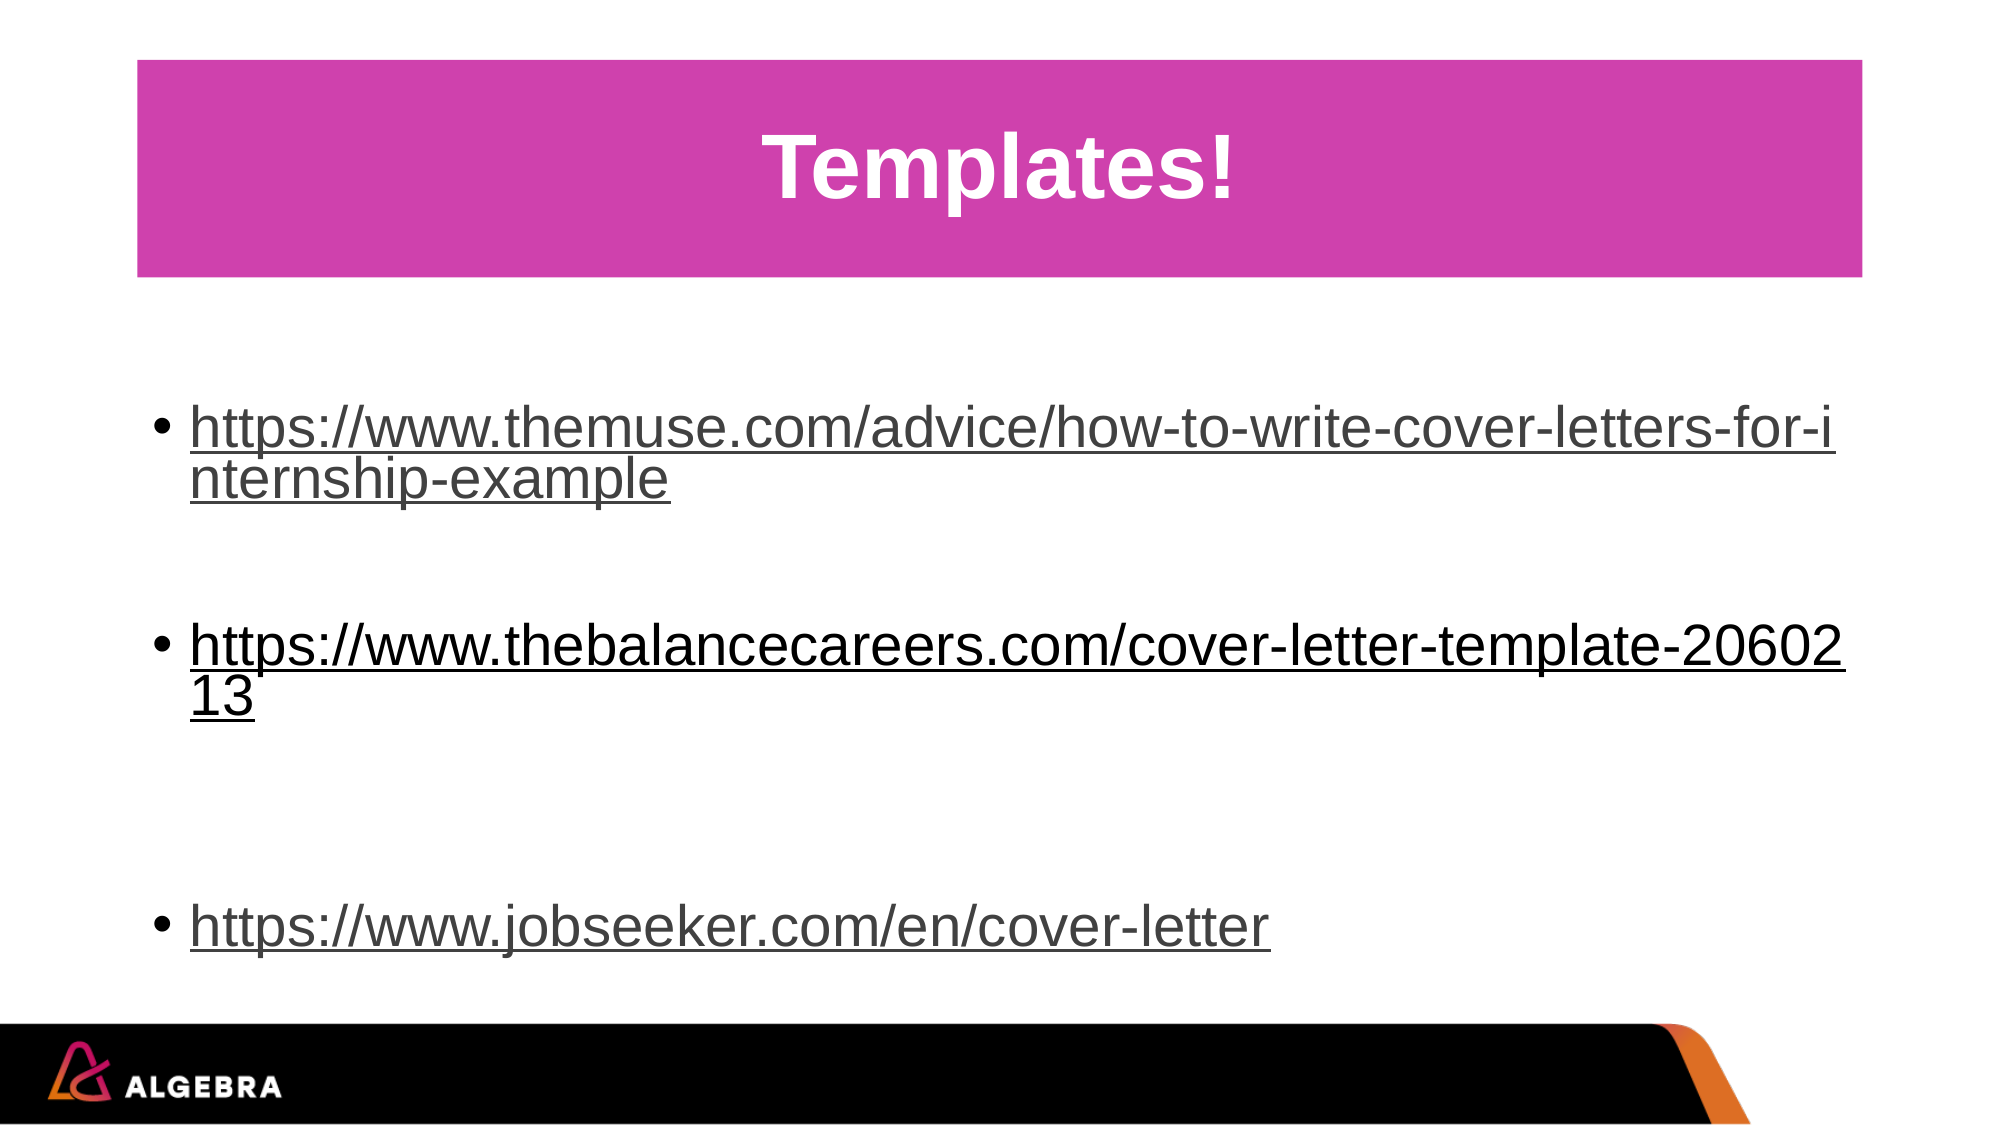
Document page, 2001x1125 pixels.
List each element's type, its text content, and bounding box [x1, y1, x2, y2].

picture [0, 1023, 1958, 1125]
title Templates! [137, 59, 1863, 278]
list https://www.themuse.com/advice/how-to-write-cover-letters-for-internship-example https://www.thebalancecareers.com/cover-letter-template-2060213 https://www.jobseeker.com/en/cover-letter [137, 299, 1863, 1014]
